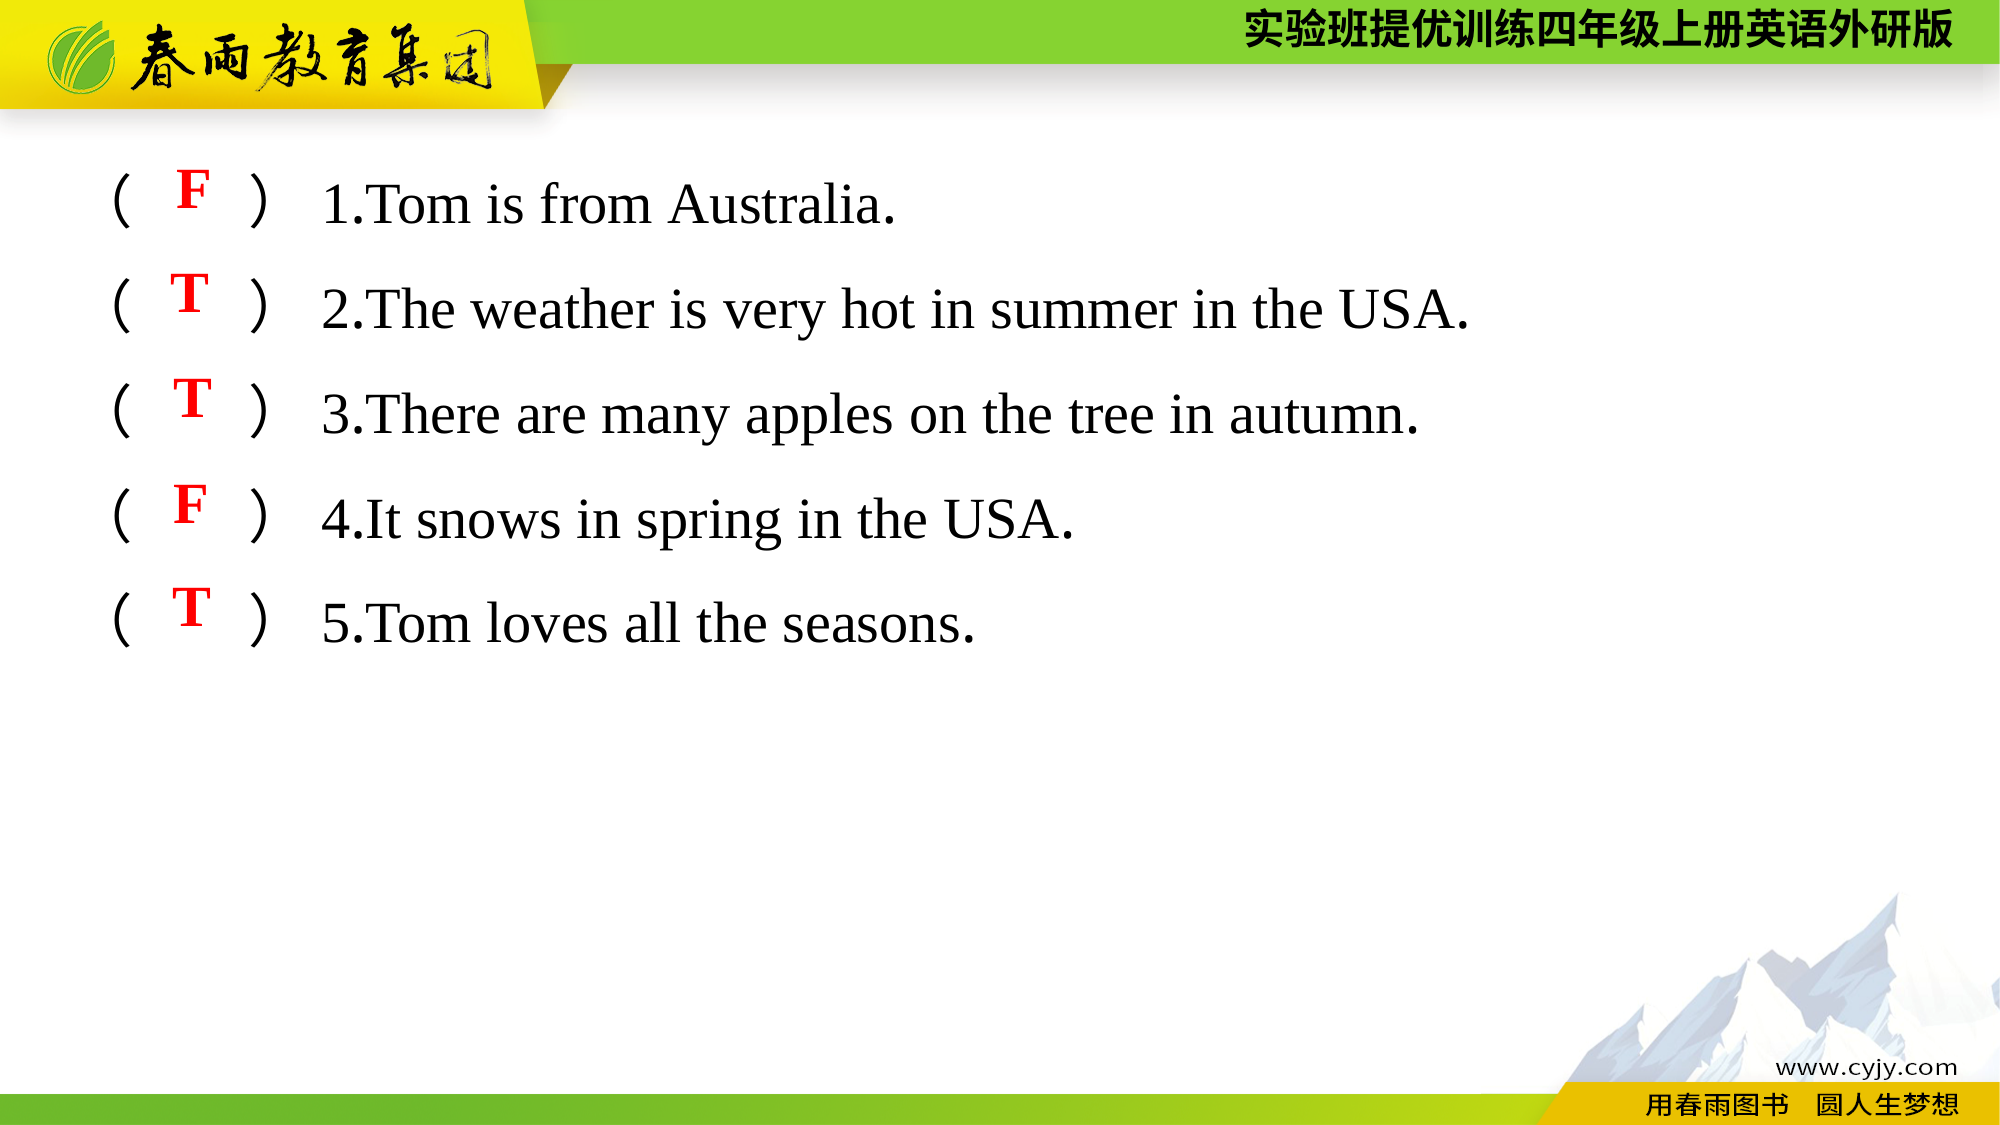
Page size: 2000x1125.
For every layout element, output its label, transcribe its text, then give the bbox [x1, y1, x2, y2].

text_box T [157, 561, 226, 646]
text_box F [144, 457, 237, 543]
text_box T [156, 246, 225, 332]
list （ ）1.Tom is from Australia. （ ）2.The weather is very hot in summer in the USA. （ ）3.There are many apples on the tree in autumn. （ ）4.It snows in spring in the USA. （ ）5.Tom loves all the seasons. [59, 122, 1944, 655]
text_box F [161, 143, 227, 228]
picture [0, 0, 2000, 1125]
text_box T [158, 351, 228, 436]
